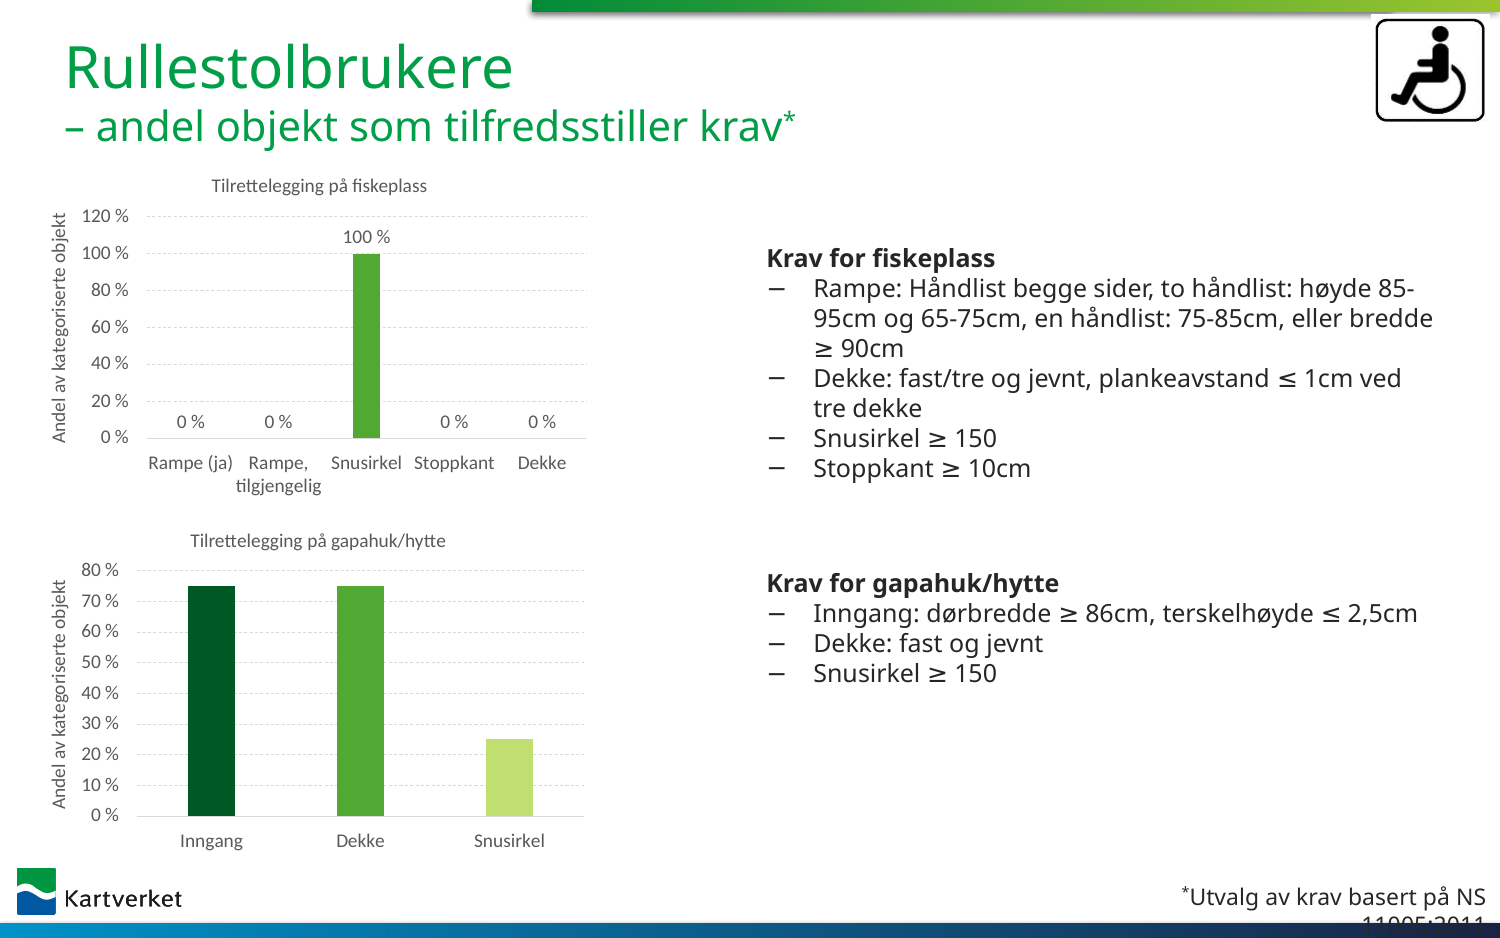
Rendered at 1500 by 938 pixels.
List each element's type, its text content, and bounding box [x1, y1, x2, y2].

picture [41, 166, 598, 505]
picture [41, 520, 596, 859]
text_box Krav for fiskeplass Rampe: Håndlist begge sider, to håndlist: høyde 85-95cm og 65-75cm, en håndlist: 75-85cm, eller bredde ≥ 90cm Dekke: fast/tre og jevnt, plankeavstand ≤ 1cm ved tre dekke Snusirkel ≥ 150 Stoppkant ≥ 10cm [751, 235, 1452, 490]
text_box Krav for gapahuk/hytte Inngang: dørbredde ≥ 86cm, terskelhøyde ≤ 2,5cm Dekke: fast og jevnt Snusirkel ≥ 150 [751, 560, 1452, 695]
text_box *Utvalg av krav basert på NS 11005:2011 [1068, 873, 1500, 938]
text_box Rullestolbrukere – andel objekt som tilfredsstiller krav* [49, 29, 1431, 158]
picture [1371, 13, 1491, 127]
